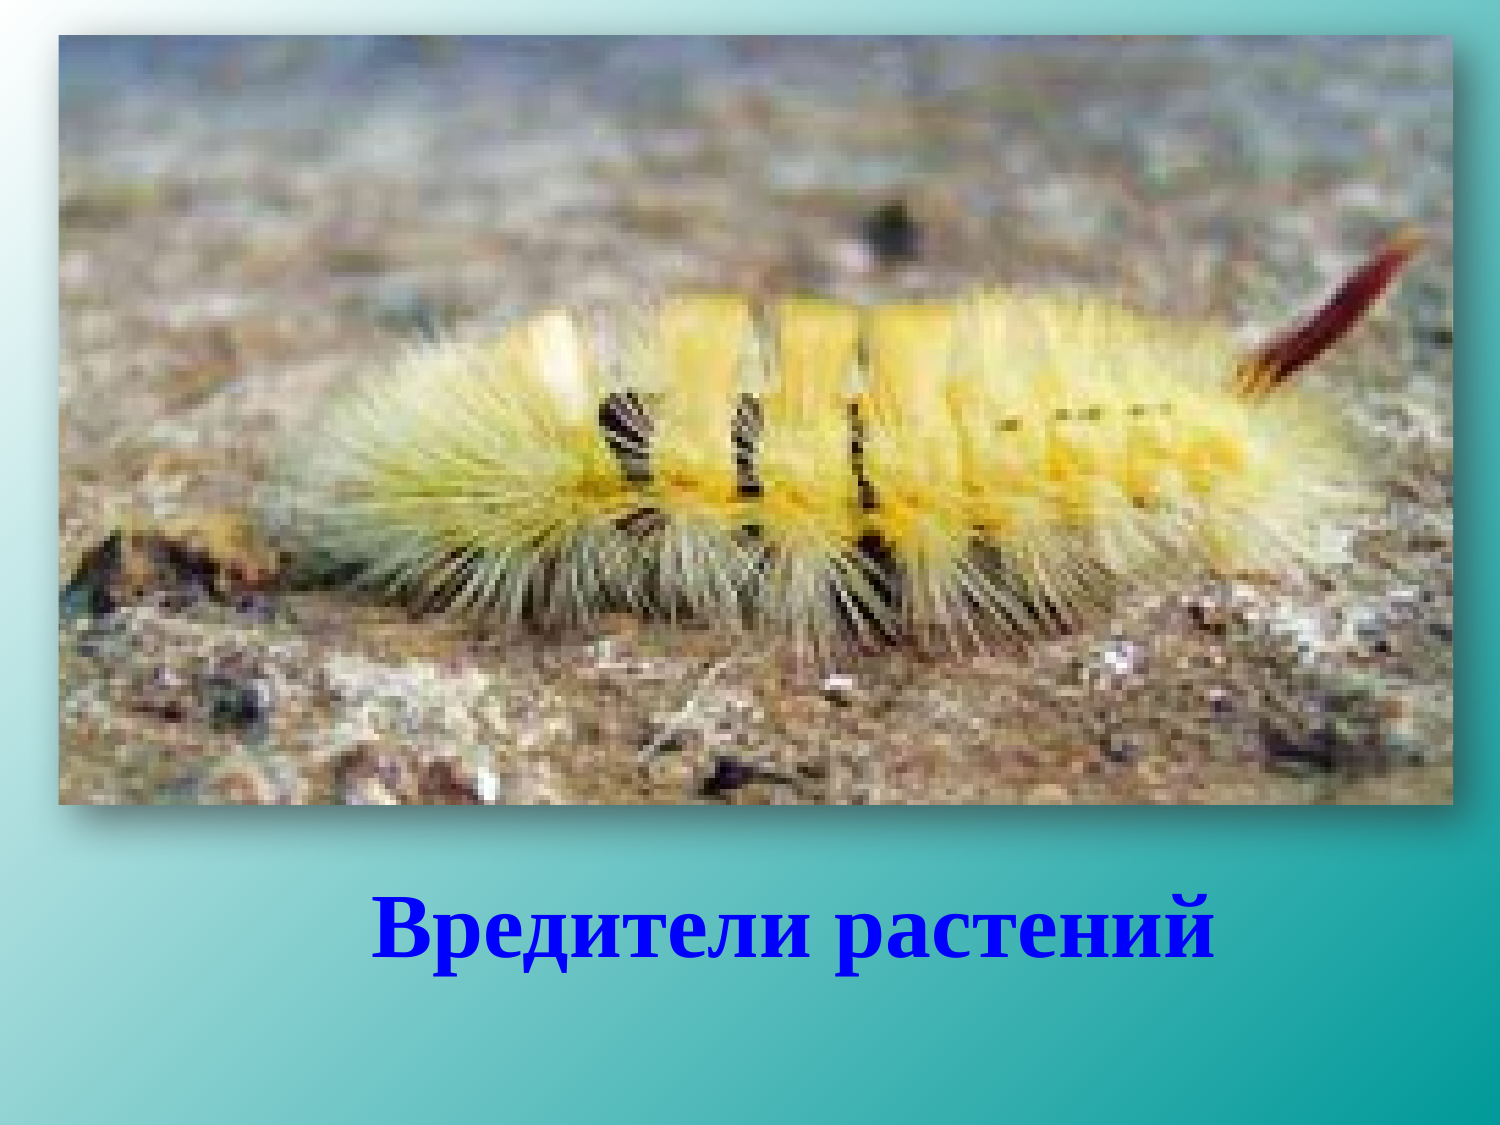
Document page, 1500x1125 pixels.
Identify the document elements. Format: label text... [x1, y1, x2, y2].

picture [58, 34, 1454, 805]
list Вредители растений [137, 857, 1452, 1001]
